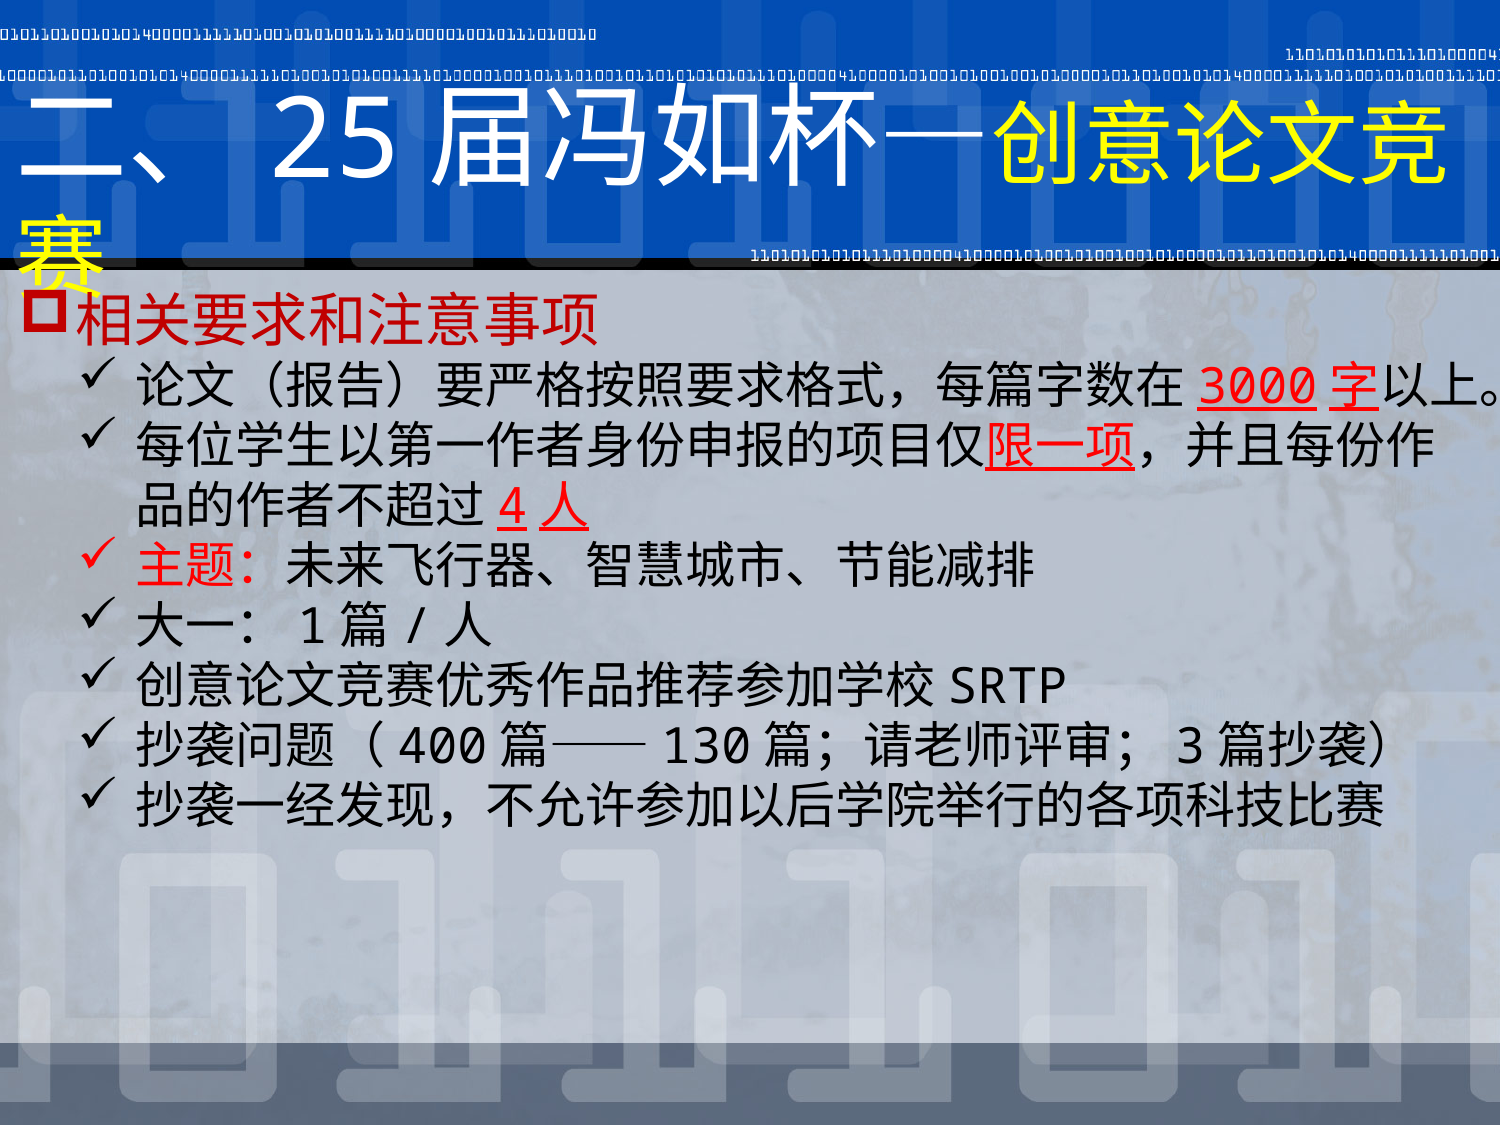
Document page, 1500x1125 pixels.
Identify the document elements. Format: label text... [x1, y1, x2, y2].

picture [0, 238, 1500, 1125]
title 二、25届冯如杯—创意论文竞赛 [0, 137, 1500, 238]
picture [0, 0, 1500, 137]
text_box 相关要求和注意事项 论文（报告）要严格按照要求格式，每篇字数在3000字以上。 每位学生以第一作者身份申报的项目仅限一项，并且每份作品的作者不超过4人 主题：未来飞行器、智慧城市、节能减排 大一：1篇/人 创意论文竞赛优秀作品推荐参加学校SRTP 抄袭问题（400篇——130篇；请老师评审；3篇抄袭） 抄袭一经发现，不允许参加以后学院举行的各项科技比赛 [4, 275, 1500, 1047]
